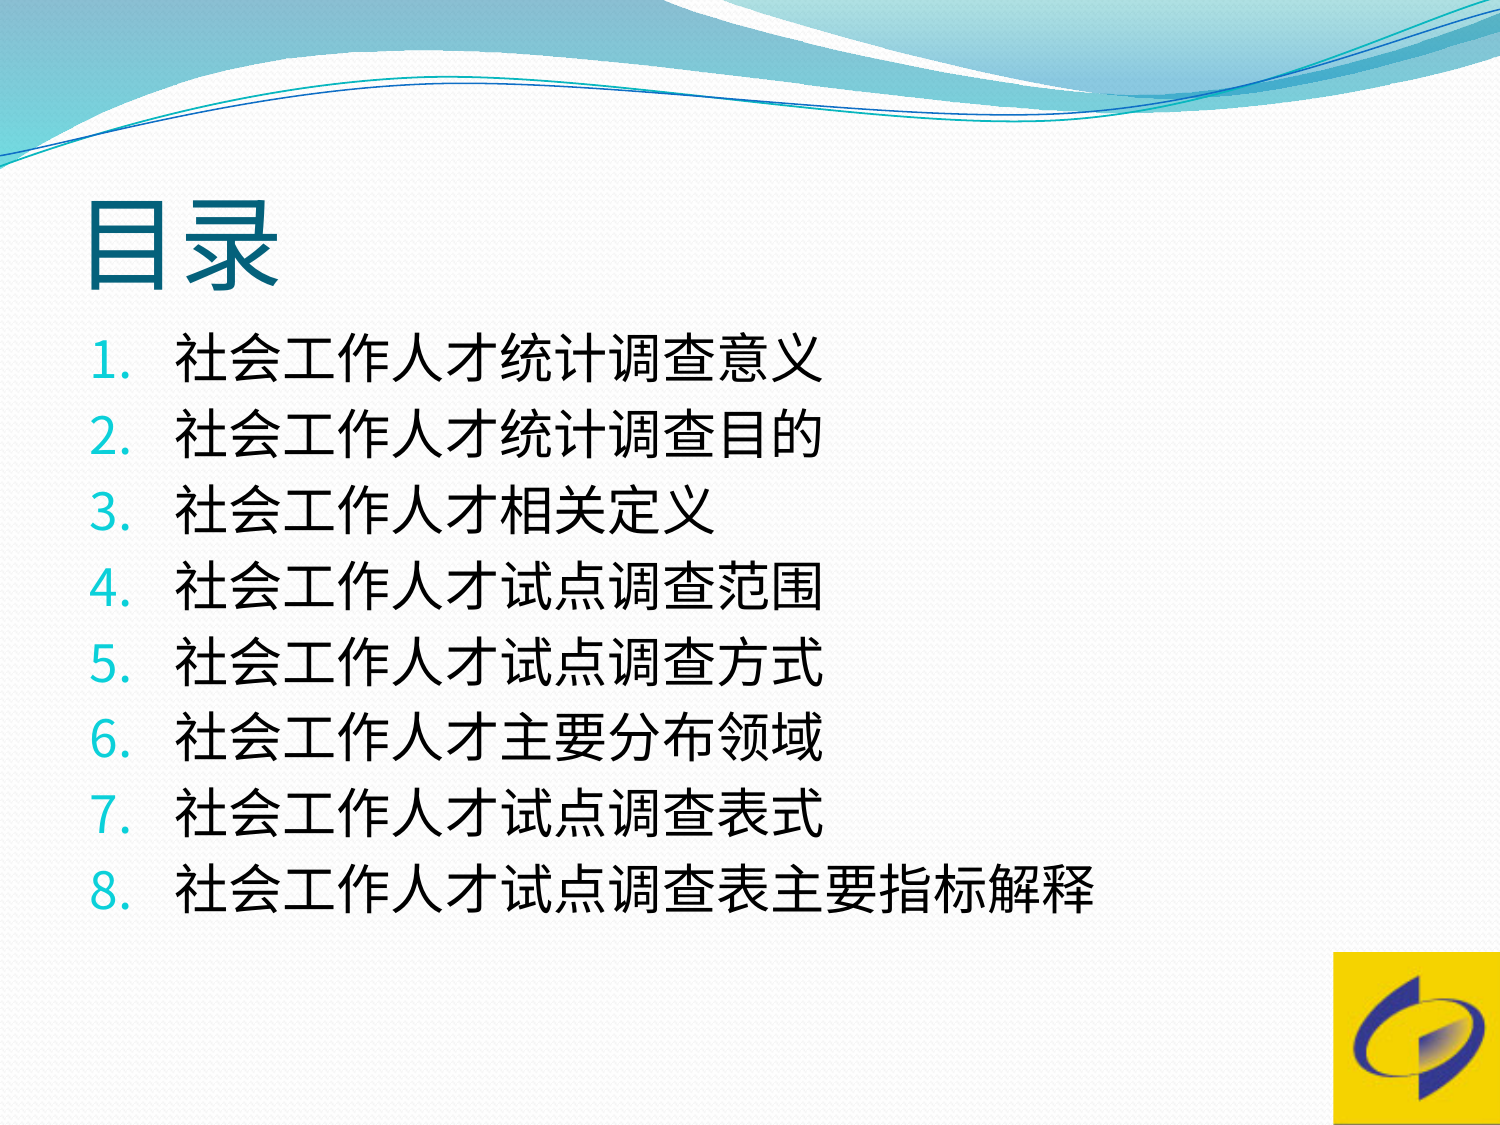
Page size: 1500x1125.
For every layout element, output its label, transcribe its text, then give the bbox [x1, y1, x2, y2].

list 社会工作人才统计调查意义 社会工作人才统计调查目的 社会工作人才相关定义 社会工作人才试点调查范围 社会工作人才试点调查方式 社会工作人才主要分布领域 社会工作人才试点调查表式 社会工作人才试点调查表主要指标解释 [75, 317, 1425, 1038]
title 目录 [75, 115, 1425, 303]
picture [1333, 952, 1500, 1125]
